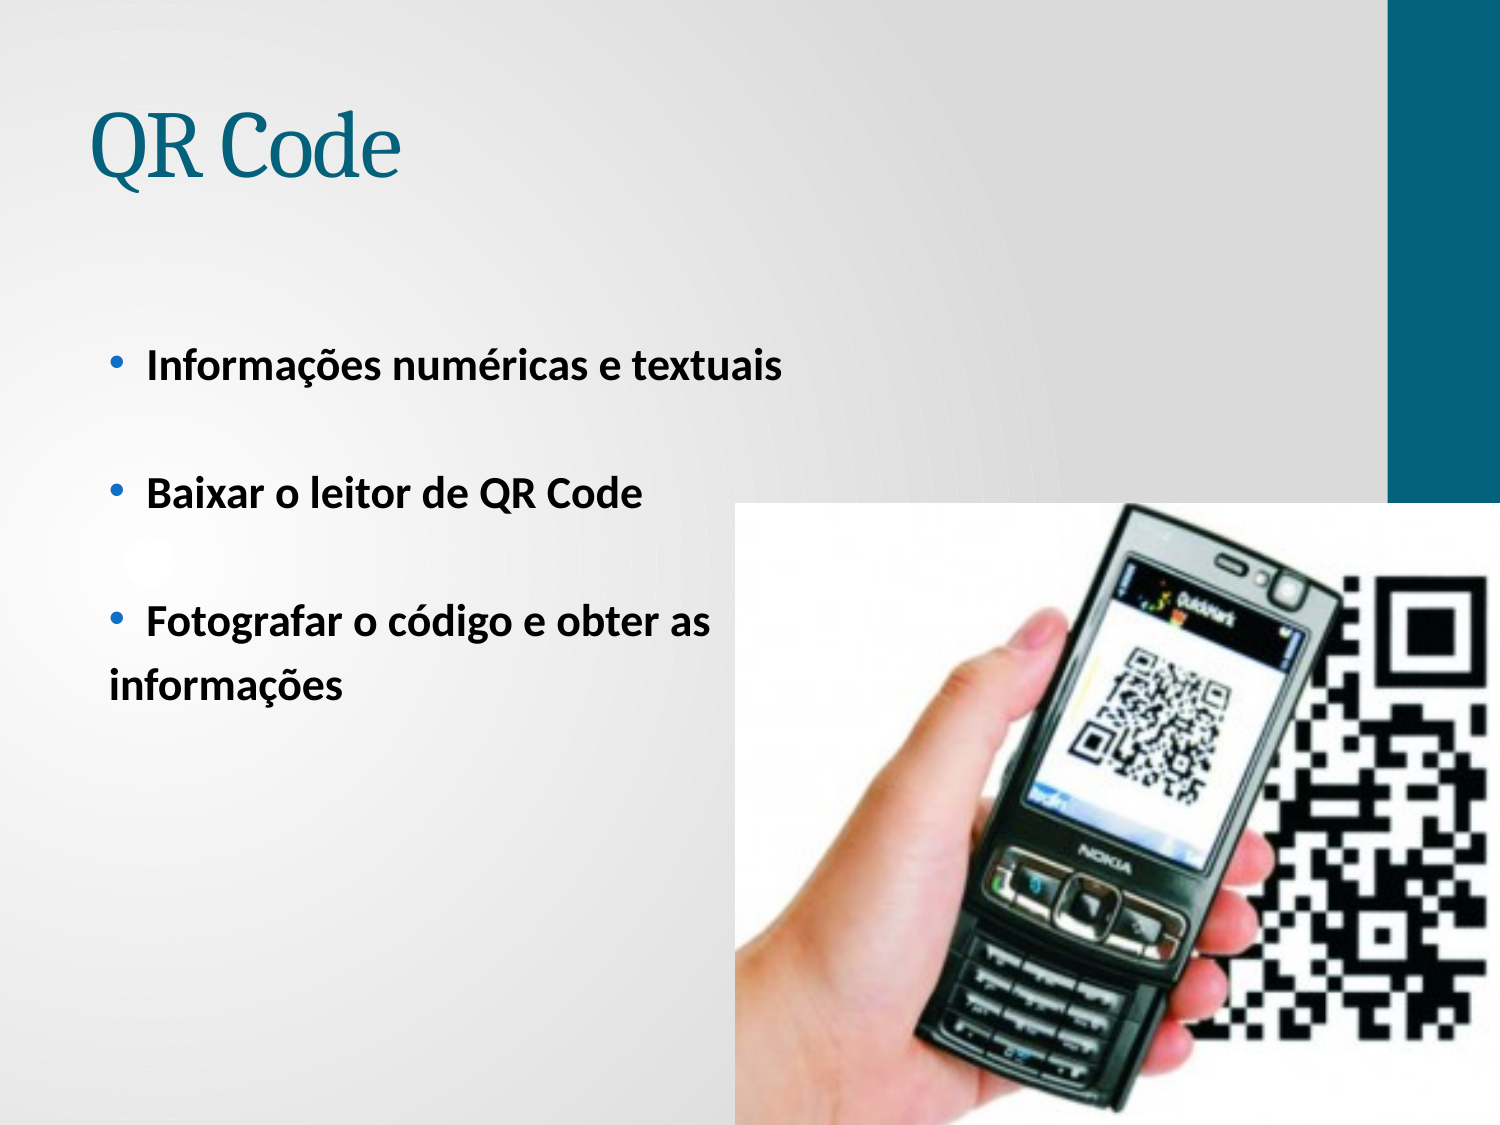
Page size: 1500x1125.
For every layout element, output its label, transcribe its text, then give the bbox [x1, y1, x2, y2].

picture [734, 502, 1500, 1125]
title QR Code [75, 45, 1325, 233]
list Informações numéricas e textuais Baixar o leitor de QR Code Fotografar o código e obter as informações [75, 262, 1325, 1050]
